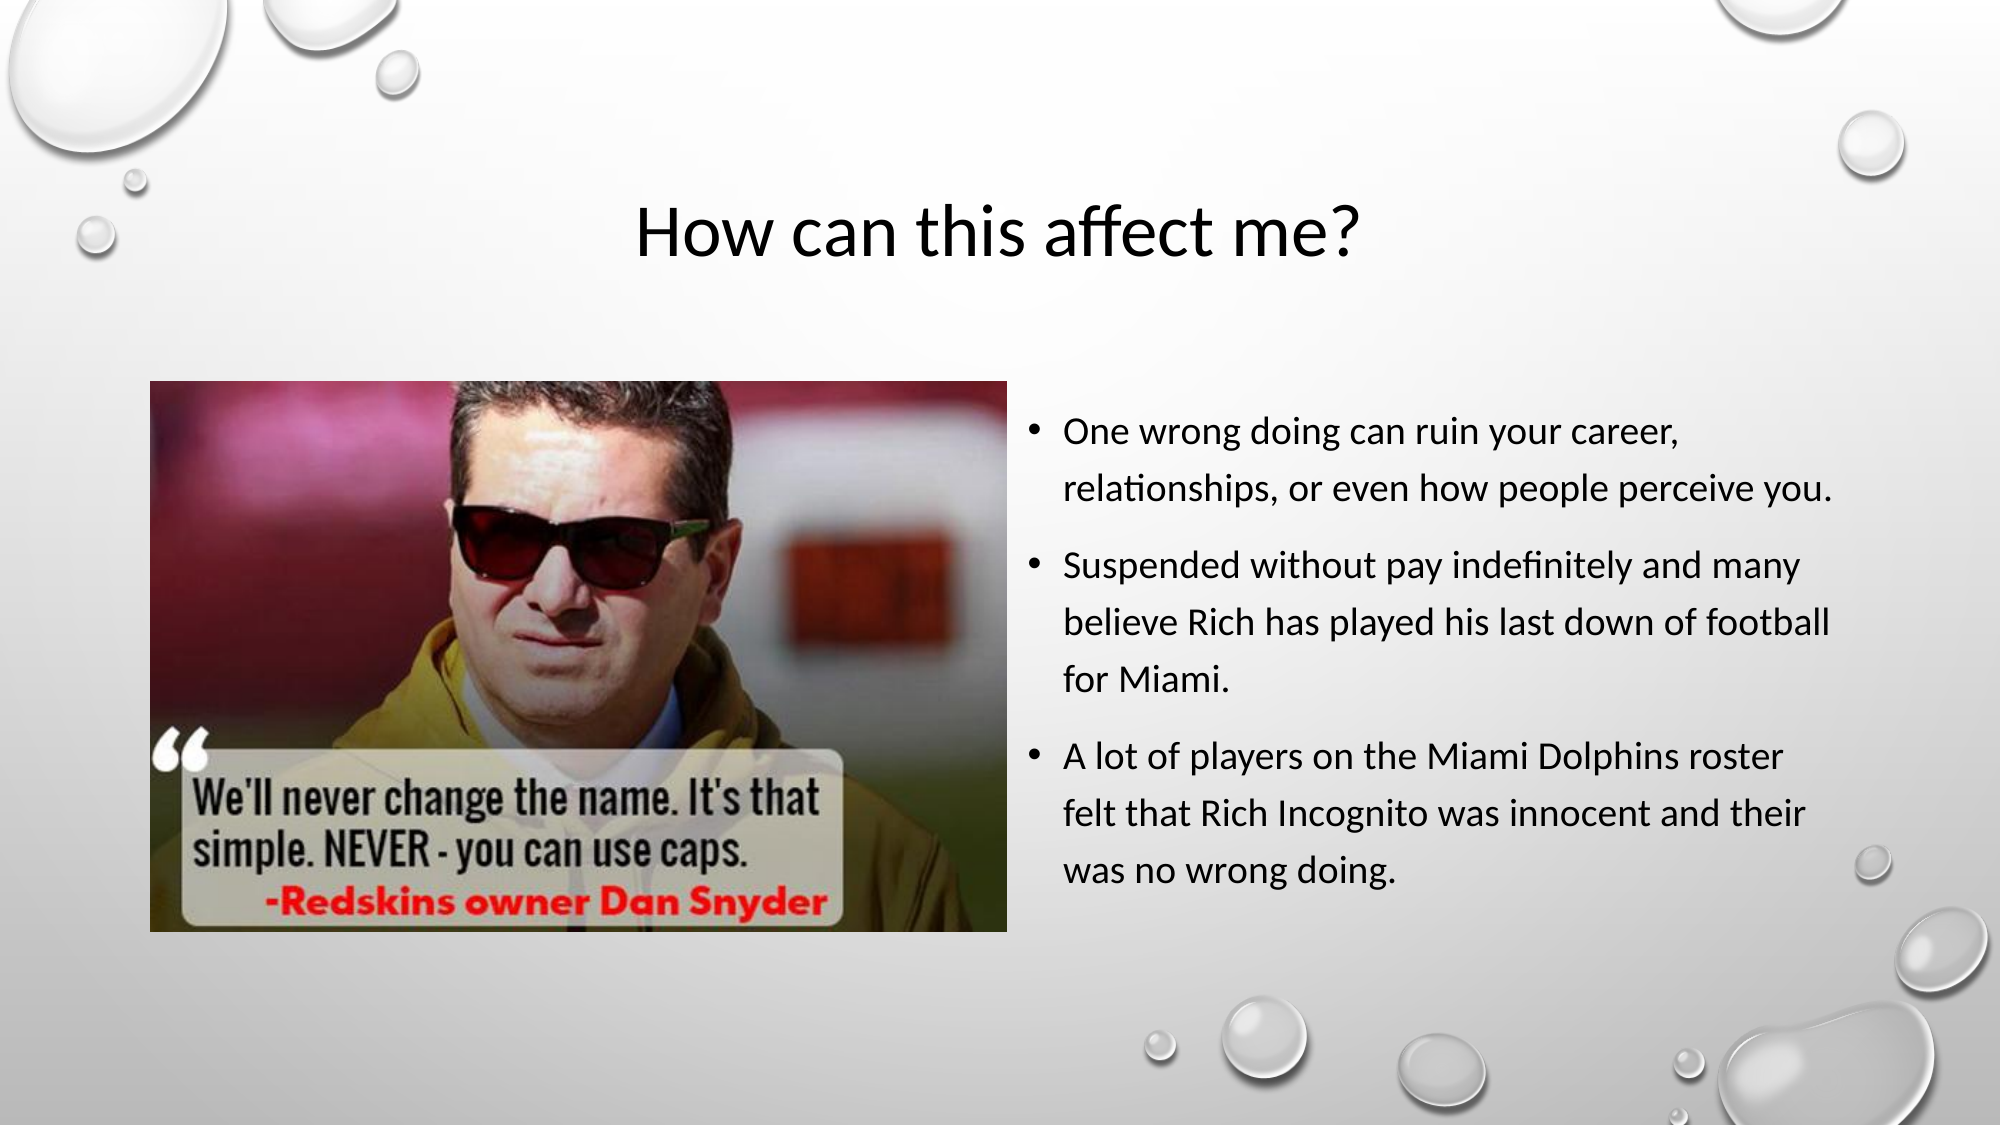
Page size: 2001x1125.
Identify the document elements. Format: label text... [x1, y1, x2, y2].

title How can this affect me? [149, 101, 1851, 364]
picture [0, 0, 2000, 1125]
list One wrong doing can ruin your career, relationships, or even how people perceive you. Suspended without pay indefinitely and many believe Rich has played his last down of football for Miami. A lot of players on the Miami Dolphins roster felt that Rich Incognito was innocent and their was no wrong doing. [1012, 388, 1850, 950]
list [149, 381, 1007, 932]
